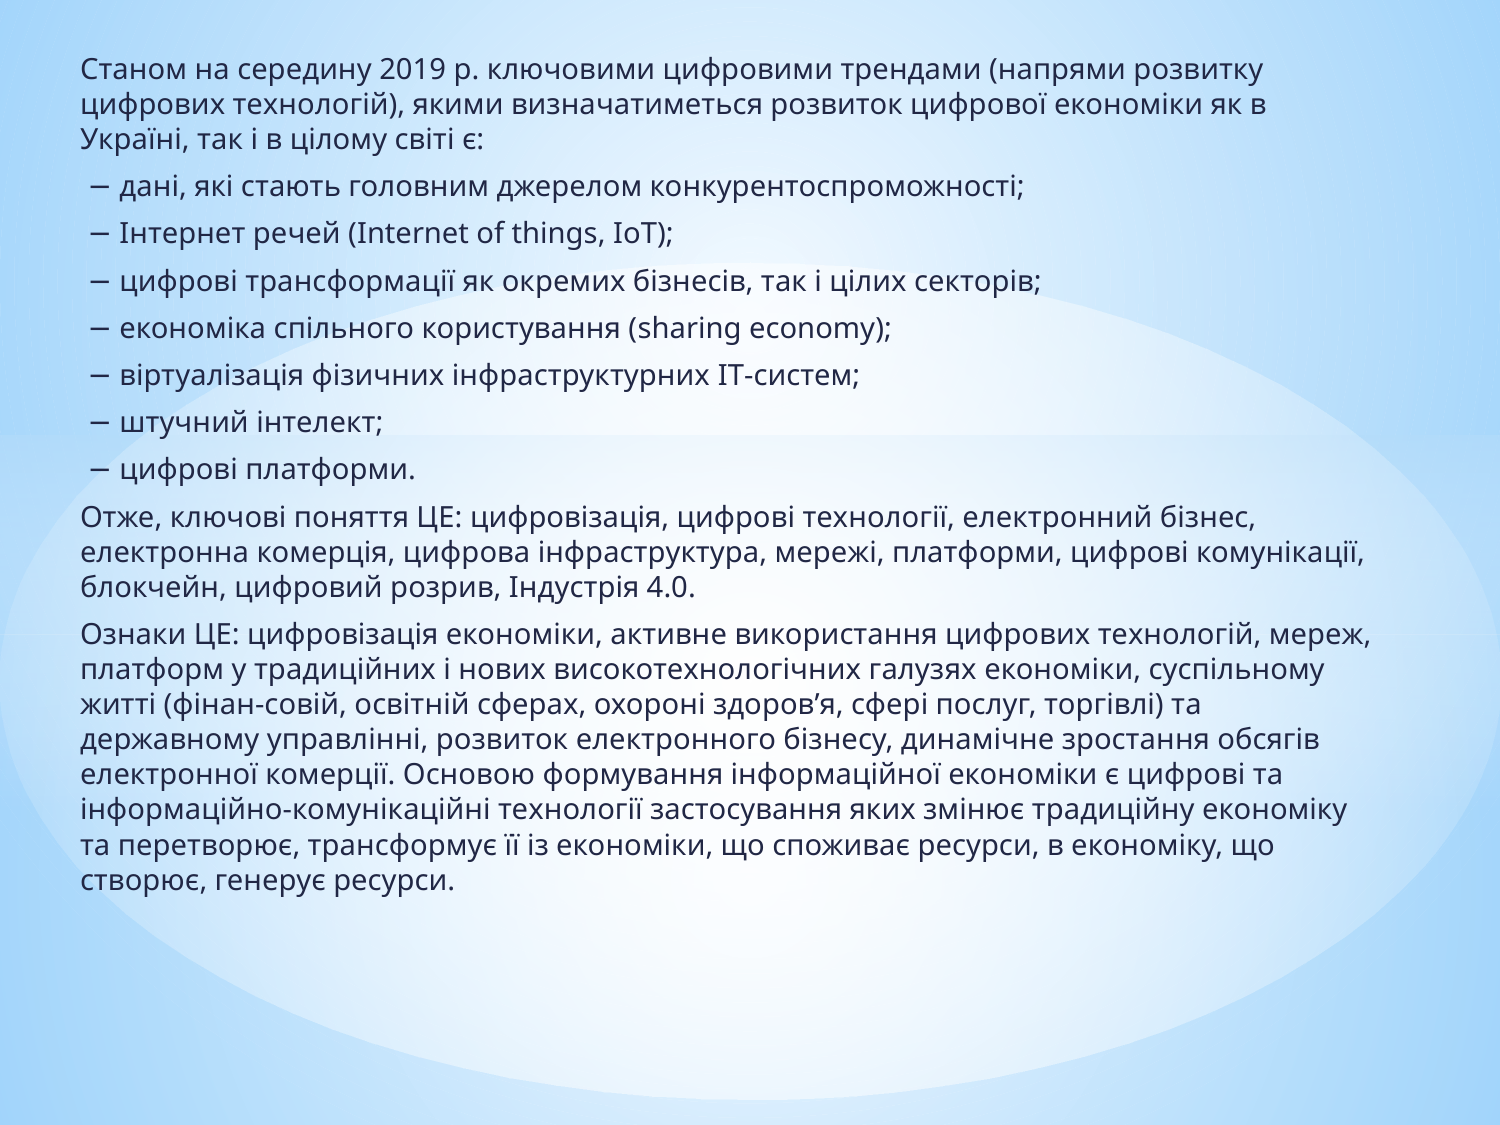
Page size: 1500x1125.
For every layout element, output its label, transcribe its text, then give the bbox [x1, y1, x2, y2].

subtitle Станом на середину 2019 р. ключовими цифровими трендами (напрями розвитку цифрових технологій), якими визначатиметься розвиток цифрової економіки як в Україні, так і в цілому світі є: − дані, які стають головним джерелом конкурентоспроможності; − Інтернет речей (Internet of things, IoT); − цифрові трансформації як окремих бізнесів, так і цілих секторів; − економіка спільного користування (sharing economy); − віртуалізація фізичних інфраструктурних IT‑систем; − штучний інтелект; − цифрові платформи. Отже, ключові поняття ЦЕ: цифровізація, цифрові технології, електронний бізнес, електронна комерція, цифрова інфраструктура, мережі, платформи, цифрові комунікації, блокчейн, цифровий розрив, Індустрія 4.0. Ознаки ЦЕ: цифровізація економіки, активне використання цифрових технологій, мереж, платформ у традиційних і нових високотехнологічних галузях економіки, суспільному житті (фінан-совій, освітній сферах, охороні здоров’я, сфері послуг, торгівлі) та державному управлінні, розвиток електронного бізнесу, динамічне зростання обсягів електронної комерції. Основою формування інформаційної економіки є цифрові та інформаційно-комунікаційні технології застосування яких змінює традиційну економіку та перетворює, трансформує її із економіки, що споживає ресурси, в економіку, що створює, генерує ресурси. [64, 42, 1388, 1071]
